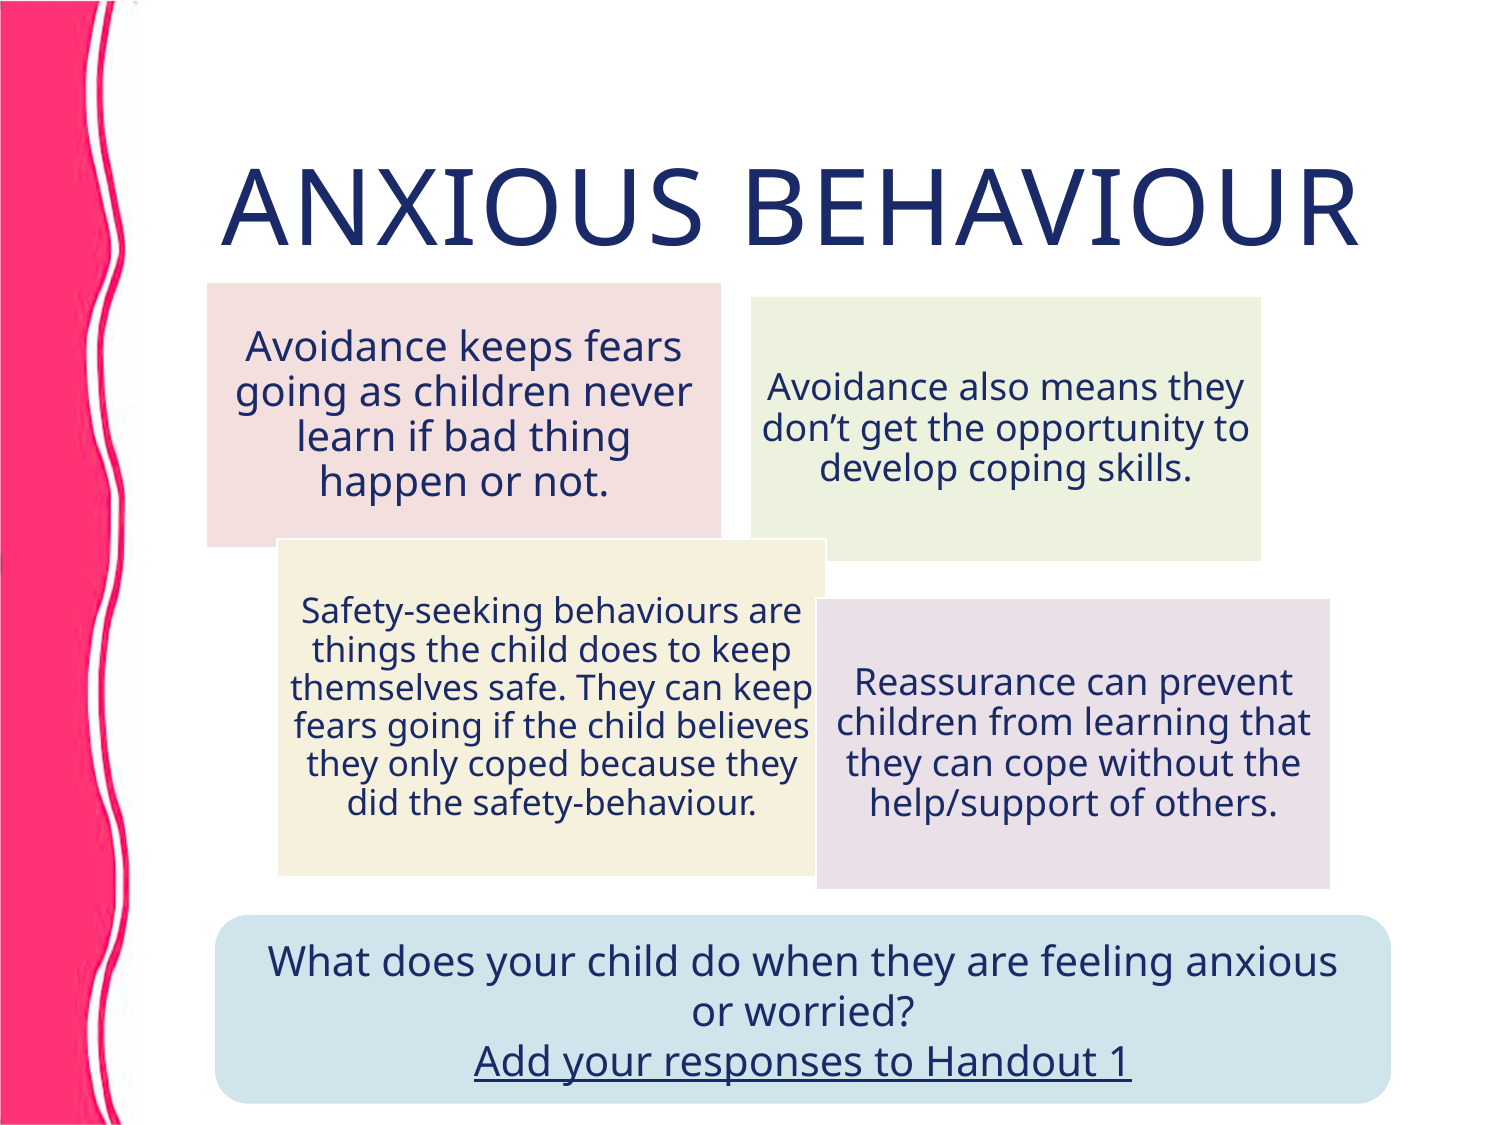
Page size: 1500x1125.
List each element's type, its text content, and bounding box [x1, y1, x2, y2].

text_box What does your child do when they are feeling anxious or worried? Add your responses to Handout 1 [218, 932, 1388, 1101]
picture [0, 2, 632, 1124]
title Anxious behaviour [206, 145, 1500, 282]
slide_number 26 [1059, 1045, 1407, 1103]
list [112, 281, 1436, 932]
